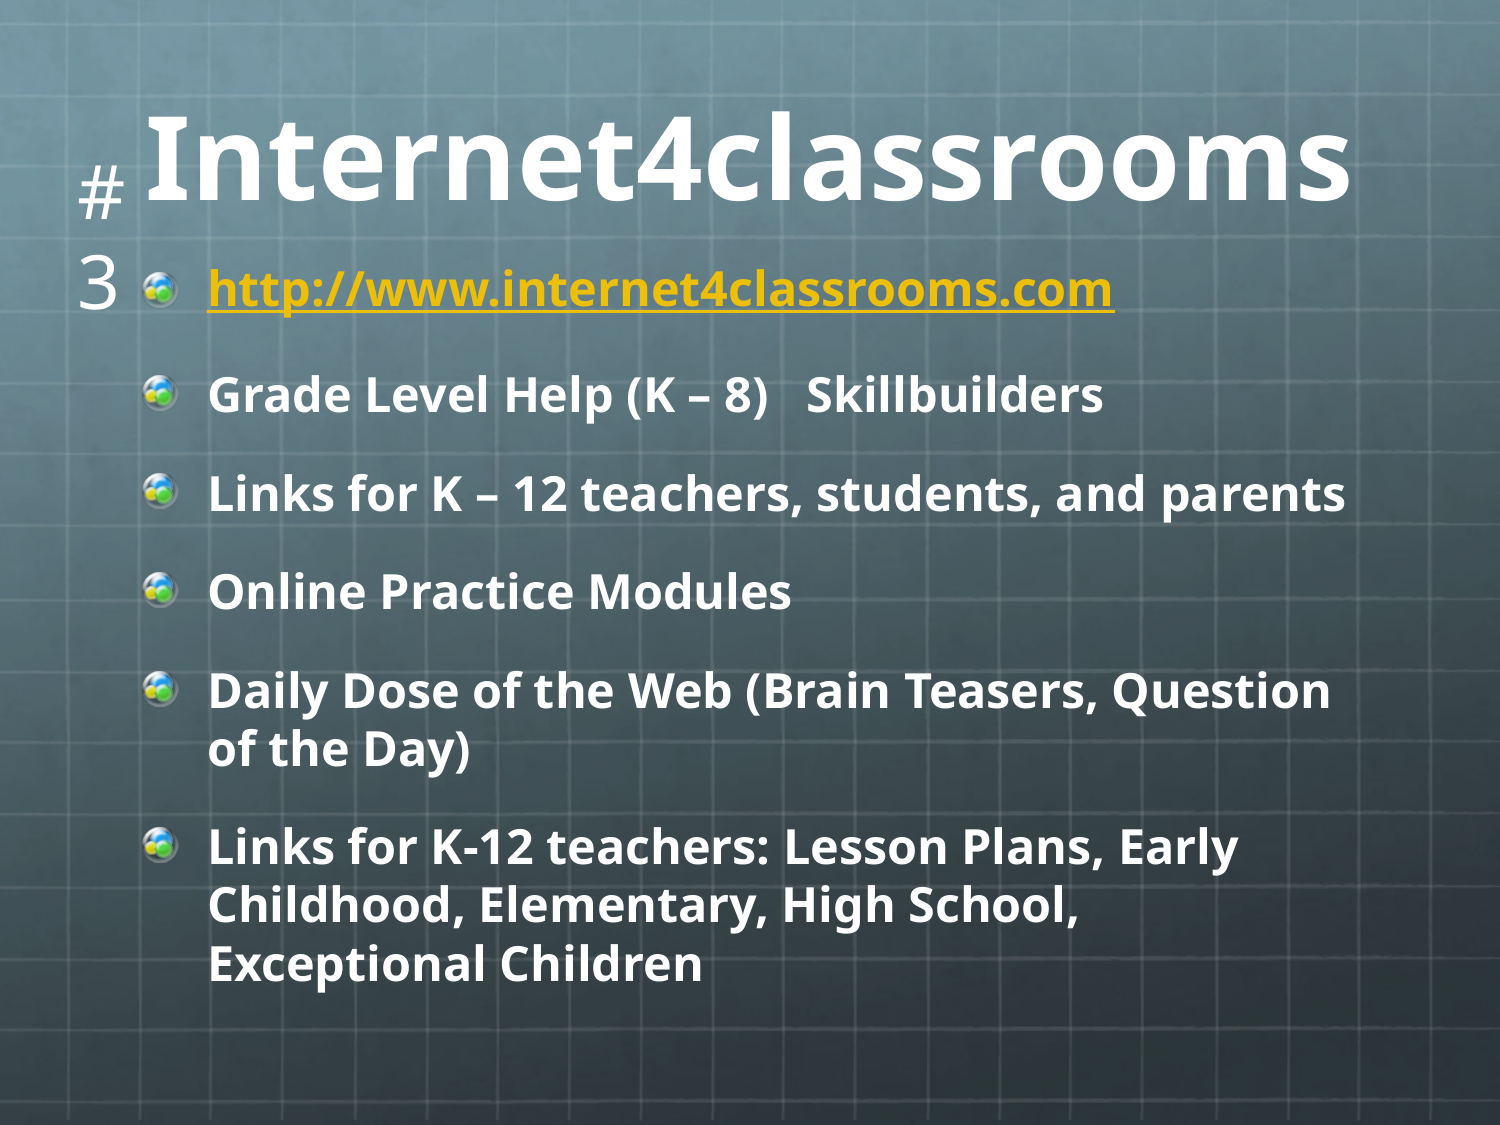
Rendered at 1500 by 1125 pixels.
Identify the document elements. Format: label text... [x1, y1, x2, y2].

text_box # 3 [62, 137, 200, 333]
title Internet4classrooms [127, 17, 1372, 249]
picture [0, 0, 1500, 1125]
list http://www.internet4classrooms.com Grade Level Help (K – 8) Skillbuilders Links for K – 12 teachers, students, and parents Online Practice Modules Daily Dose of the Web (Brain Teasers, Question of the Day) Links for K-12 teachers: Lesson Plans, Early Childhood, Elementary, High School, Exceptional Children [127, 249, 1372, 1050]
